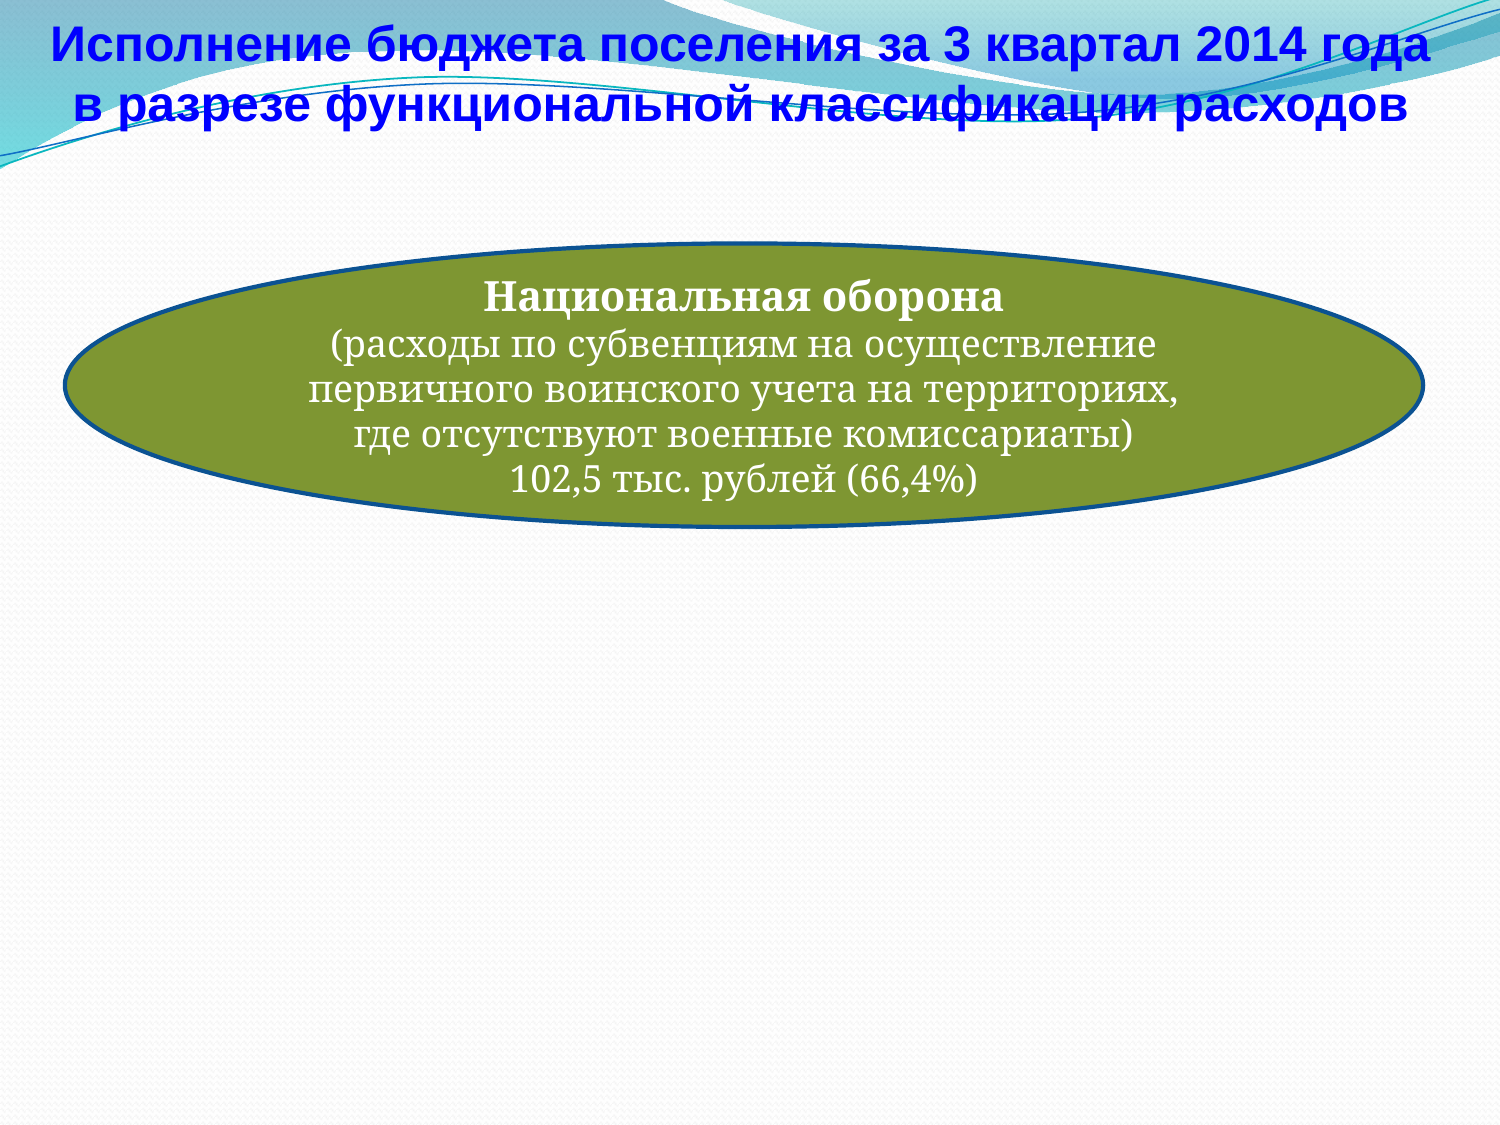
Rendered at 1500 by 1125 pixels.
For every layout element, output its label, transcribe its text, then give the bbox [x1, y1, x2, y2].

text_box Исполнение бюджета поселения за 3 квартал 2014 года в разрезе функциональной классификации расходов [26, 4, 1456, 139]
text_box Национальная оборона (расходы по субвенциям на осуществление первичного воинского учета на территориях, где отсутствуют военные комиссариаты) 102,5 тыс. рублей (66,4%) [62, 241, 1426, 530]
